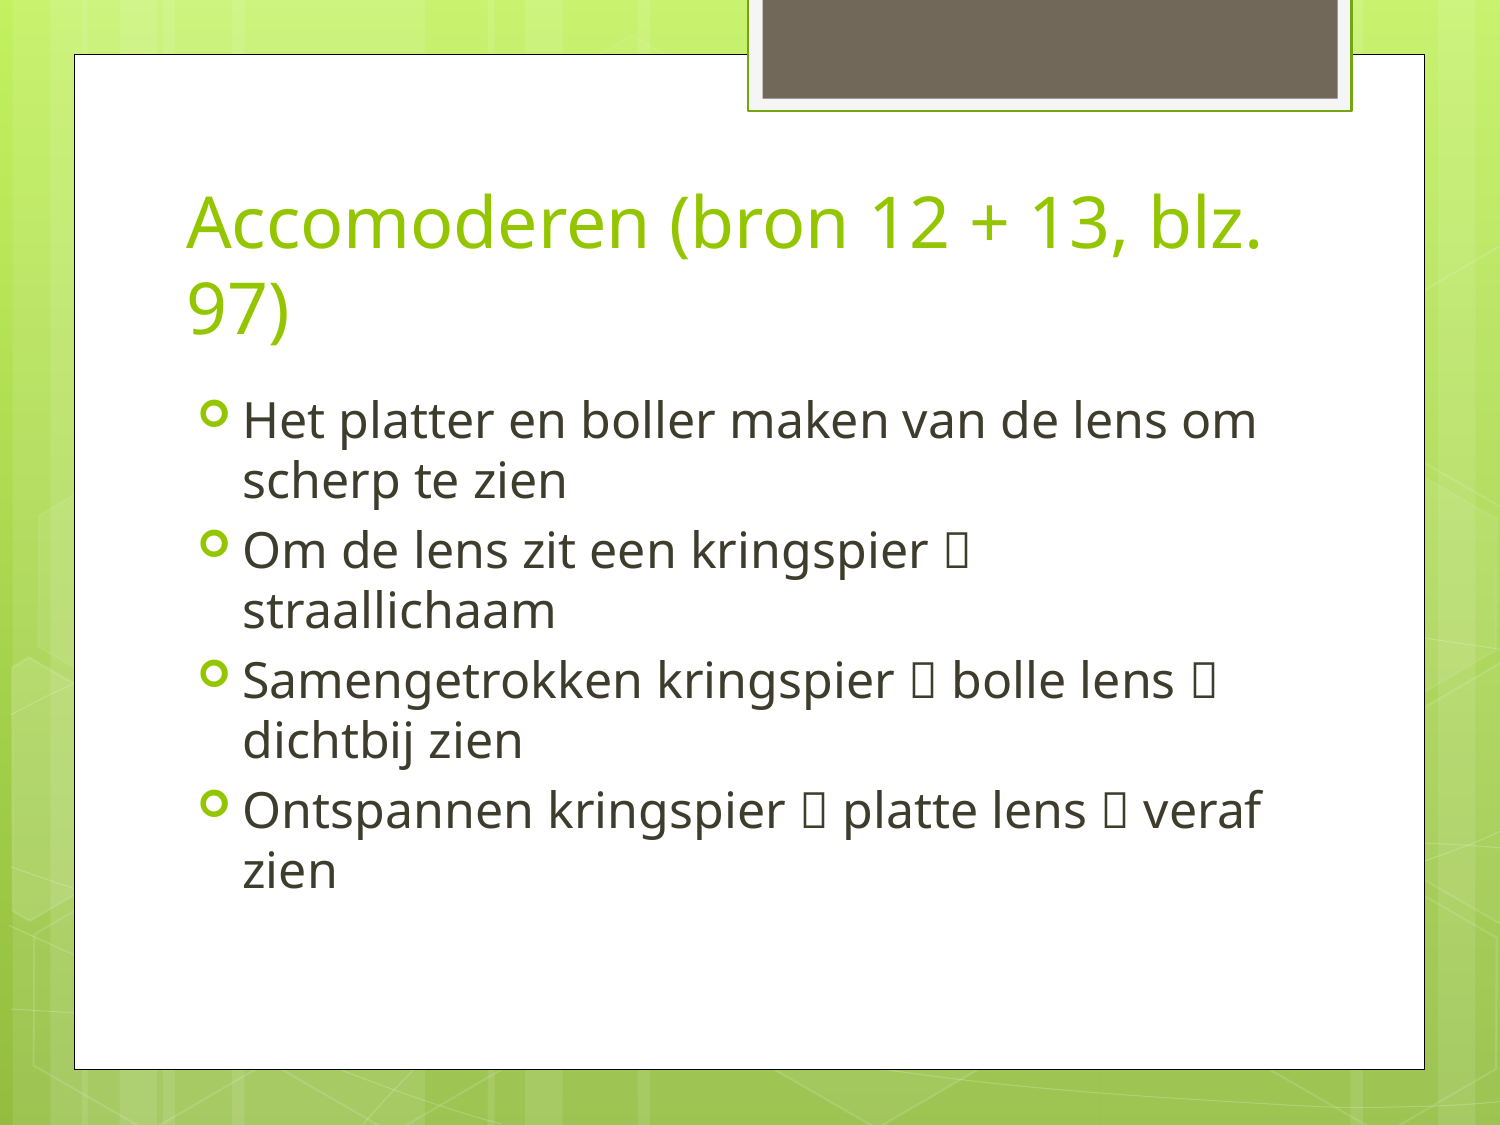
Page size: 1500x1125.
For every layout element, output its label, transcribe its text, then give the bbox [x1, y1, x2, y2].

list Het platter en boller maken van de lens om scherp te zien Om de lens zit een kringspier  straallichaam Samengetrokken kringspier  bolle lens  dichtbij zien Ontspannen kringspier  platte lens  veraf zien [171, 381, 1283, 957]
title Accomoderen (bron 12 + 13, blz. 97) [171, 168, 1324, 357]
